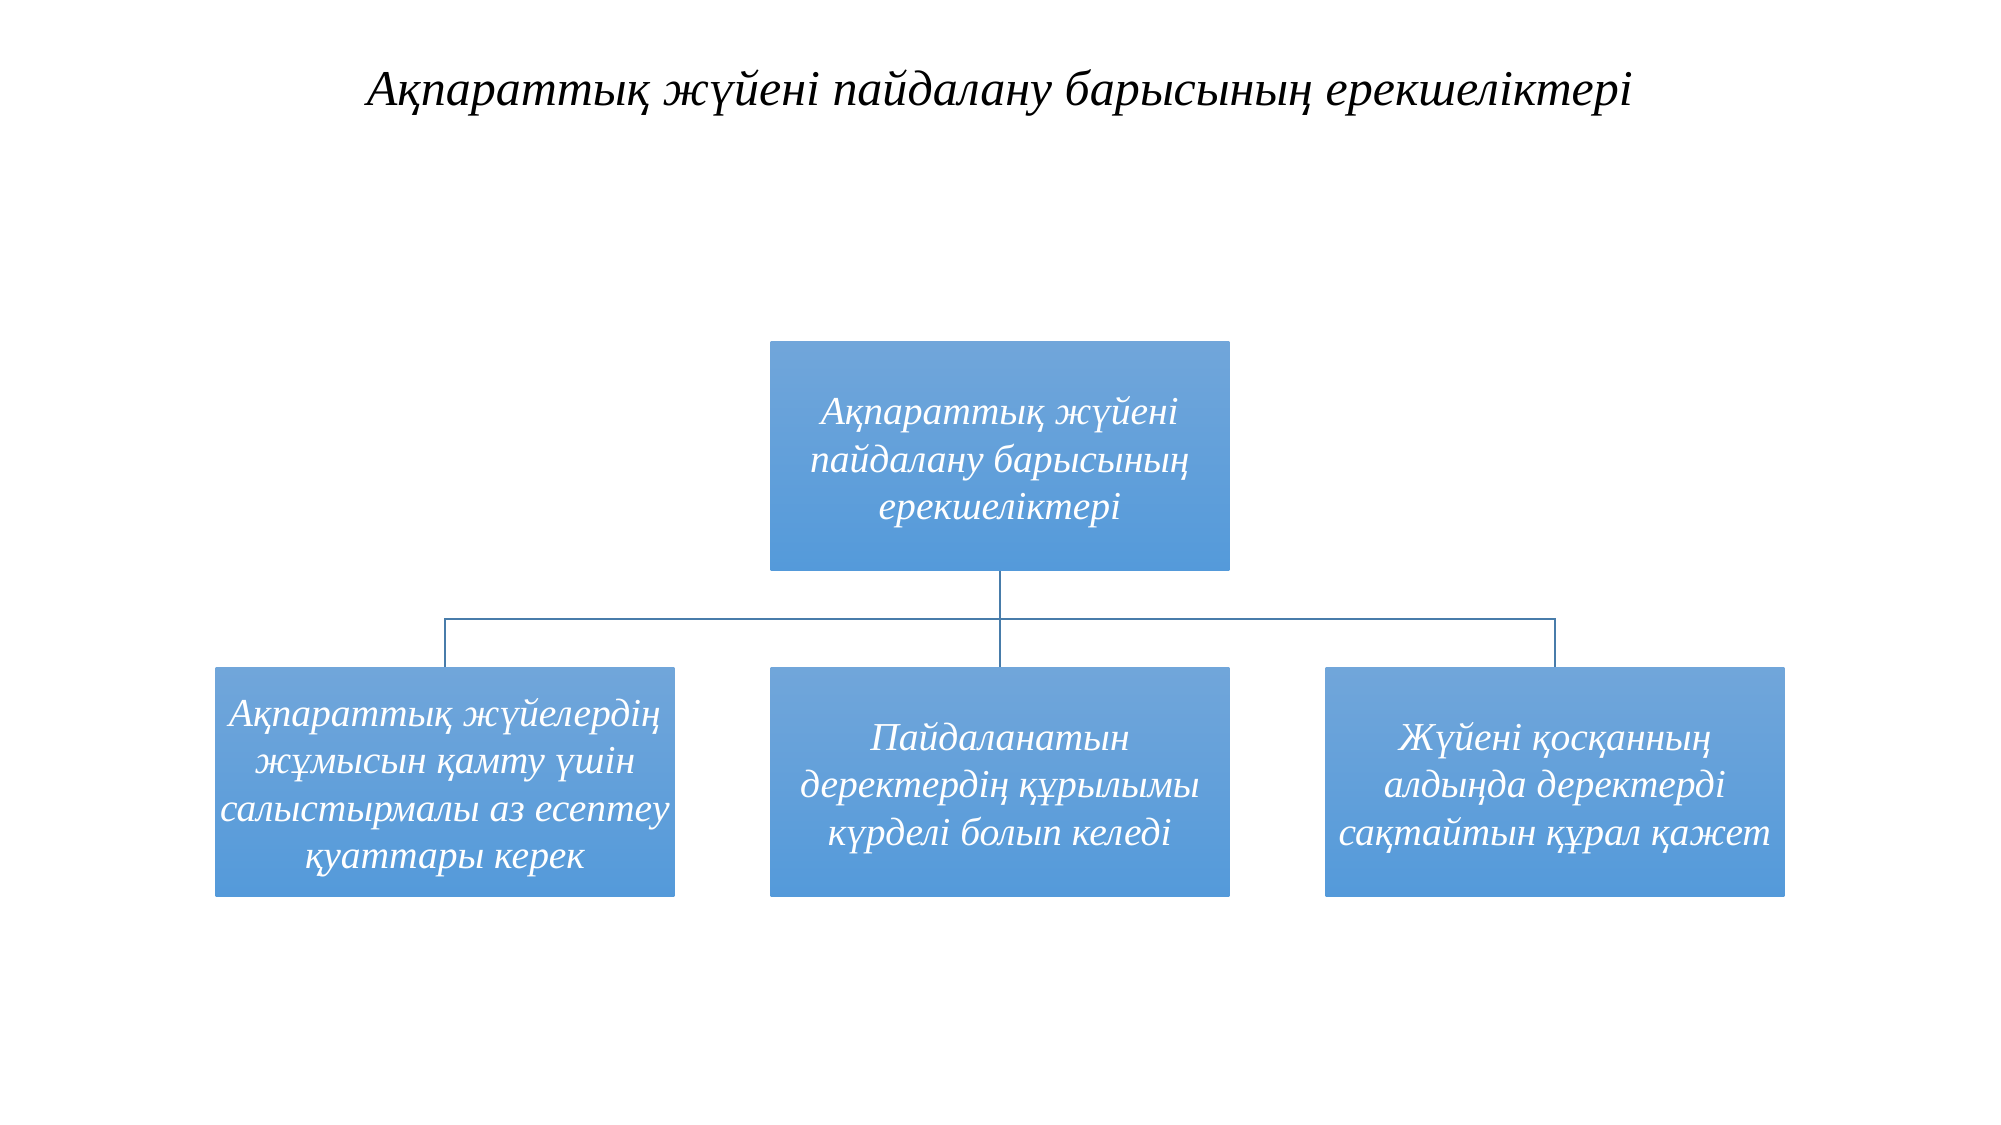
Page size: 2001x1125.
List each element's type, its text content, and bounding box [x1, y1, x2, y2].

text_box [215, 222, 1785, 1017]
text_box Ақпараттық жүйені пайдалану барысының ерекшеліктері [349, 48, 1651, 123]
